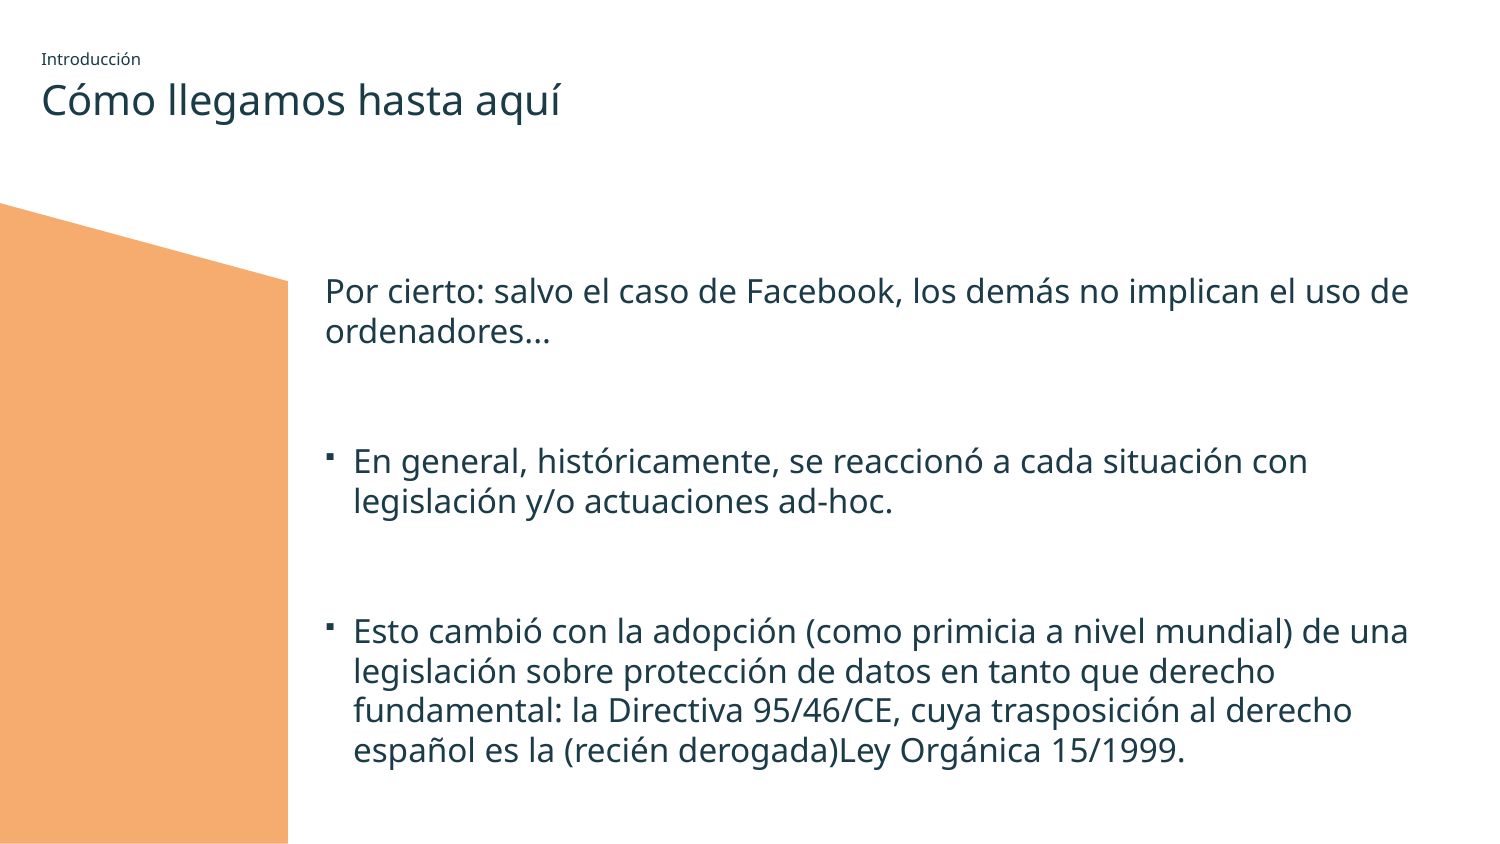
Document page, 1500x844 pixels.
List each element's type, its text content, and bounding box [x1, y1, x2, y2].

text_box Por cierto: salvo el caso de Facebook, los demás no implican el uso de ordenadores... En general, históricamente, se reaccionó a cada situación con legislación y/o actuaciones ad-hoc. Esto cambió con la adopción (como primicia a nivel mundial) de una legislación sobre protección de datos en tanto que derecho fundamental: la Directiva 95/46/CE, cuya trasposición al derecho español es la (recién derogada)Ley Orgánica 15/1999. [324, 280, 1459, 760]
title Cómo llegamos hasta aquí [41, 79, 1459, 193]
text_box [0, 202, 289, 844]
list Introducción [41, 43, 1459, 75]
